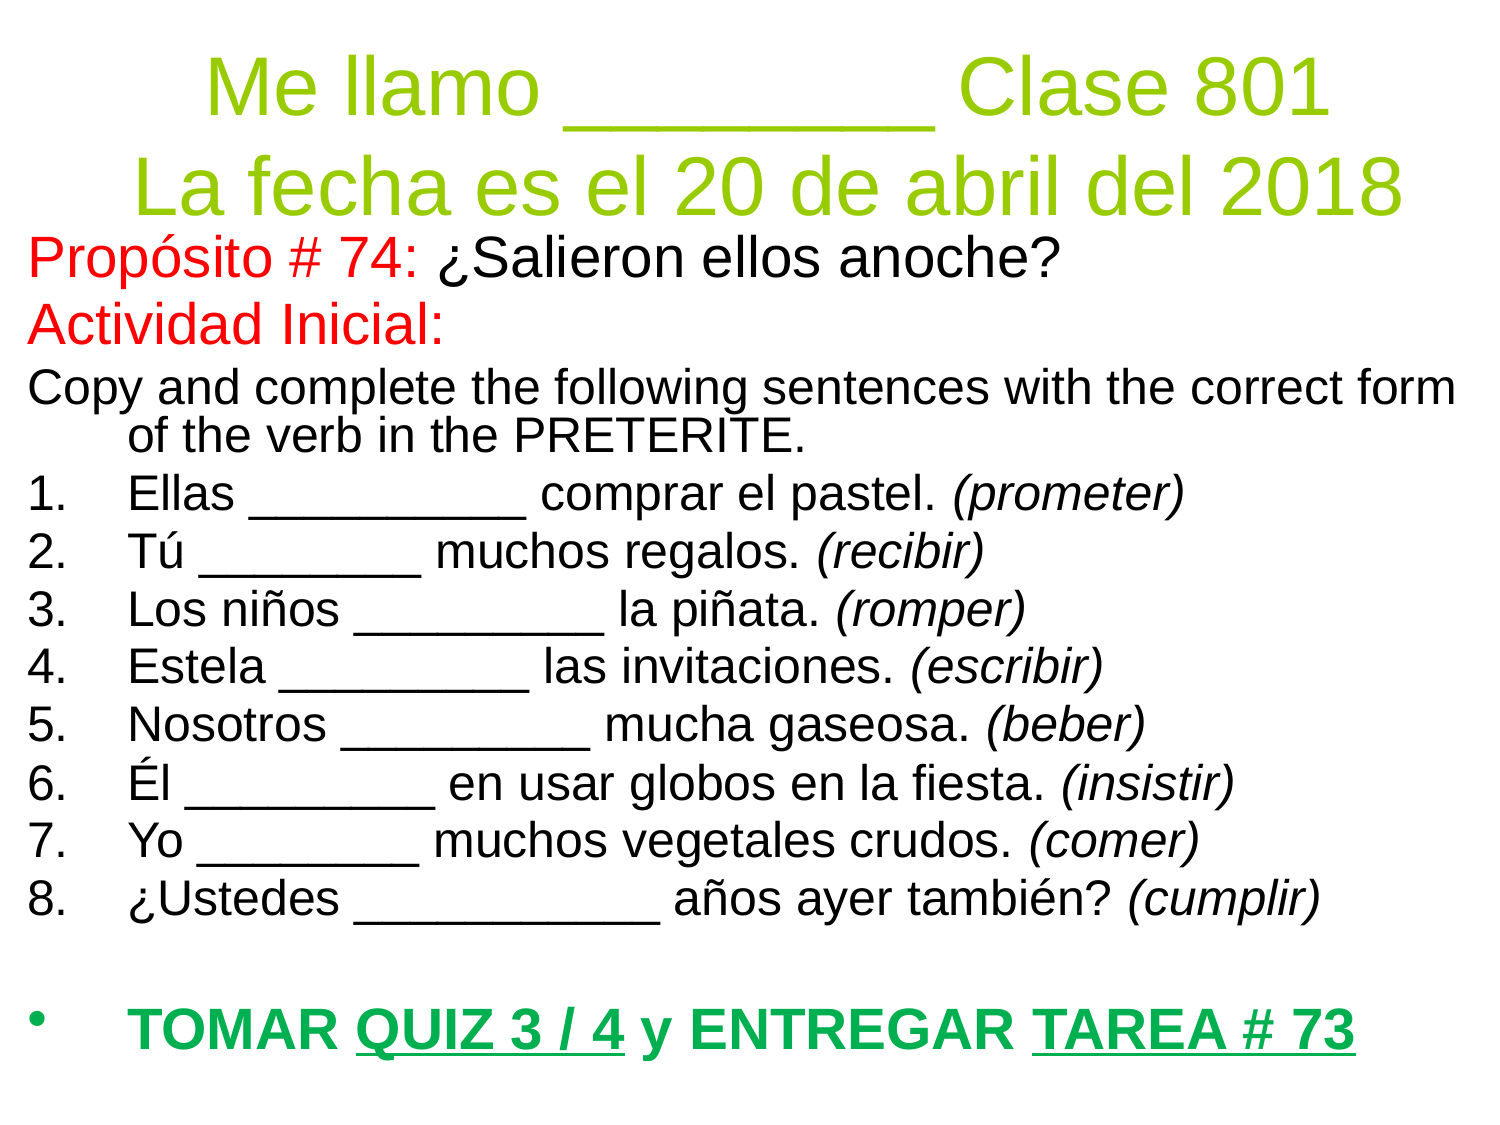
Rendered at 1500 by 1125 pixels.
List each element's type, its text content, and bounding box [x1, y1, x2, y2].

text_box Propósito # 74: ¿Salieron ellos anoche? Actividad Inicial: Copy and complete the following sentences with the correct form of the verb in the PRETERITE. Ellas __________ comprar el pastel. (prometer) Tú ________ muchos regalos. (recibir) Los niños _________ la piñata. (romper) Estela _________ las invitaciones. (escribir) Nosotros _________ mucha gaseosa. (beber) Él _________ en usar globos en la fiesta. (insistir) Yo ________ muchos vegetales crudos. (comer) ¿Ustedes ___________ años ayer también? (cumplir) TOMAR QUIZ 3 / 4 y ENTREGAR TAREA # 73 [12, 224, 1488, 1100]
text_box Me llamo ________ Clase 801 La fecha es el 20 de abril del 2018 [62, 24, 1475, 213]
